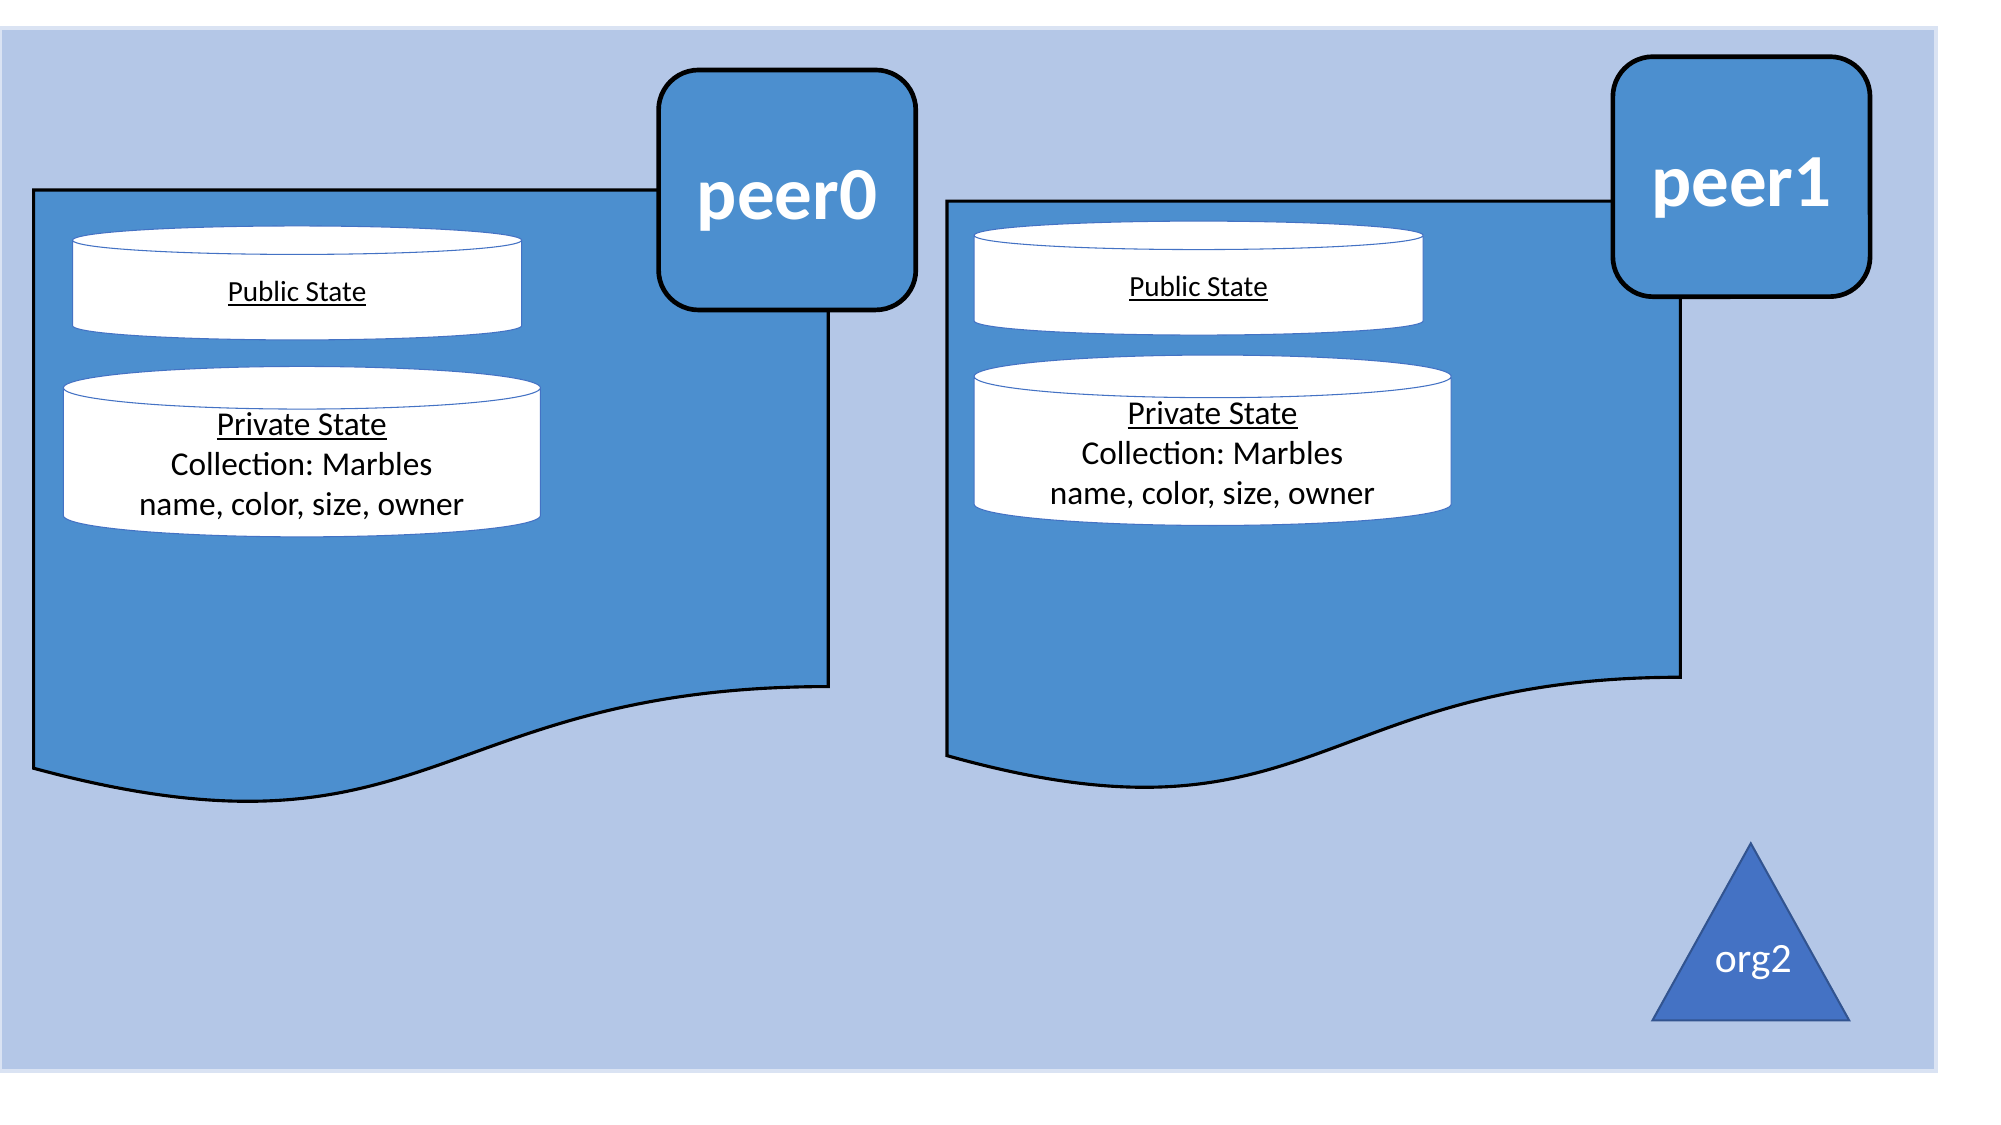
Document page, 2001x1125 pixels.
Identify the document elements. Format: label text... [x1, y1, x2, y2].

text_box Public State [71, 225, 523, 341]
text_box Private State Collection: Marbles name, color, size, owner [62, 365, 541, 538]
text_box Private State Collection: Marbles name, color, size, owner [973, 354, 1452, 527]
text_box org2 [1700, 923, 1889, 988]
text_box Public State [973, 220, 1424, 336]
list [0, 28, 1936, 1072]
text_box [1705, 841, 1797, 923]
text_box [1650, 932, 1851, 1022]
text_box peer0 [658, 69, 916, 310]
text_box [33, 190, 829, 802]
text_box [946, 201, 1681, 788]
text_box peer1 [1612, 56, 1871, 297]
